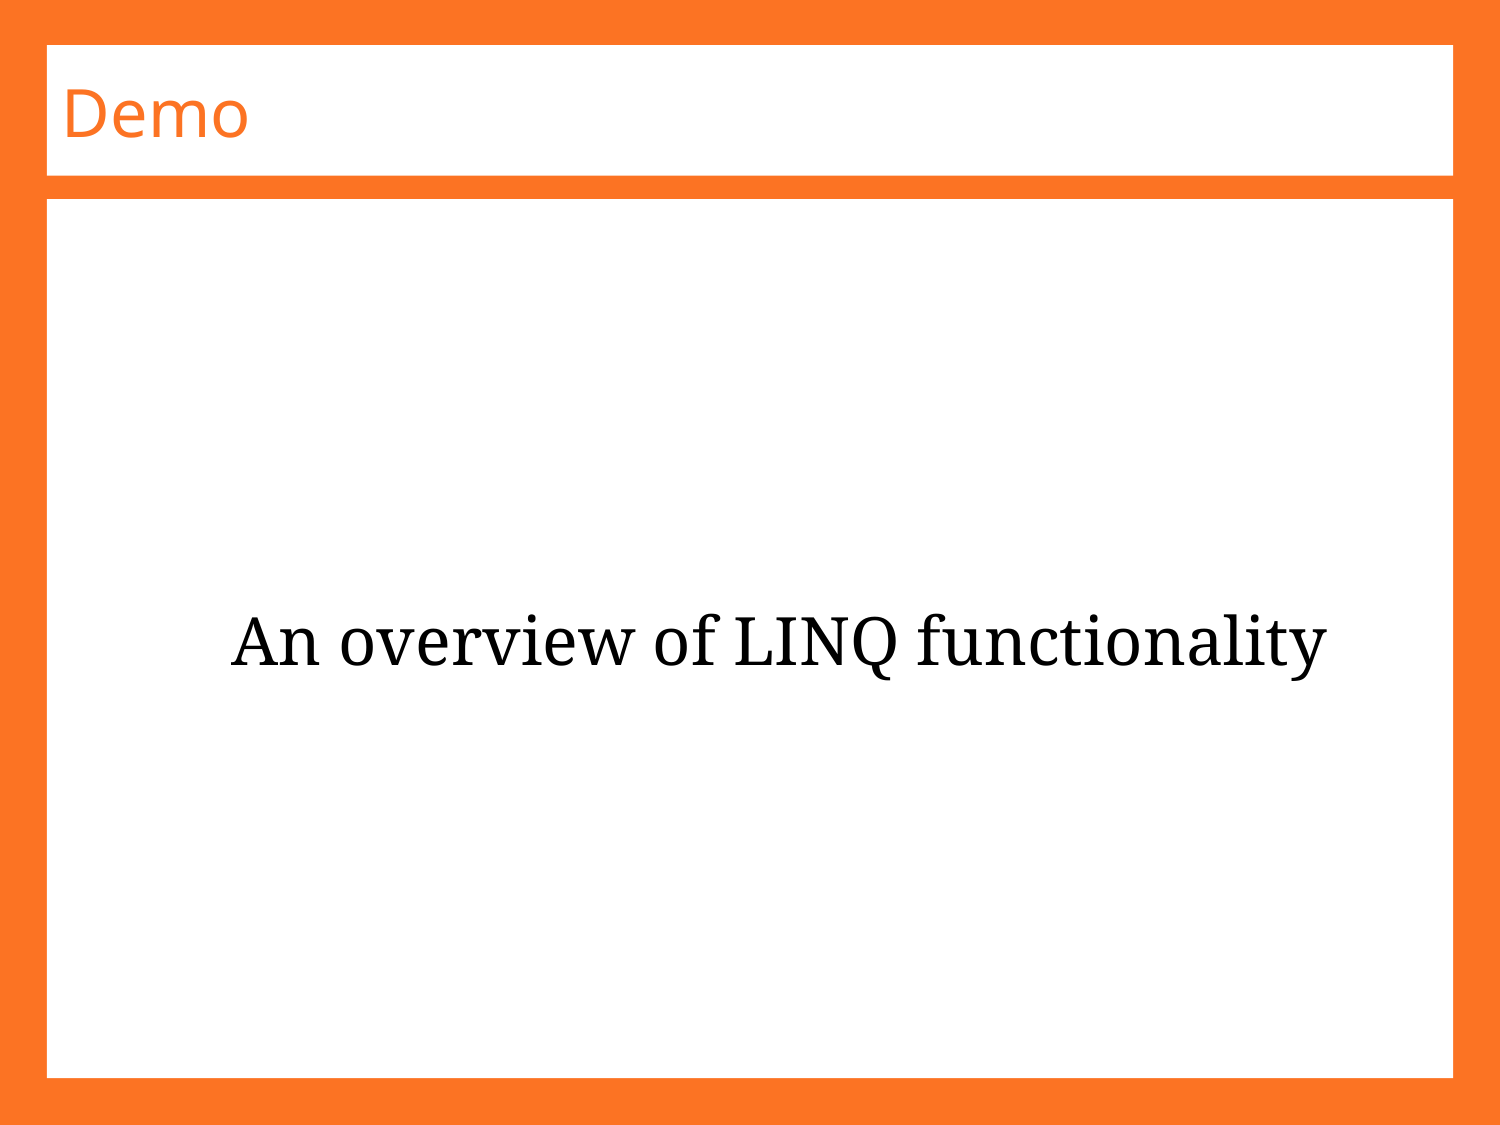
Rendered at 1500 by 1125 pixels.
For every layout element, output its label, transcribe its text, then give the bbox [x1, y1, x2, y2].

title Demo [46, 45, 1454, 176]
list An overview of LINQ functionality [46, 199, 1454, 1079]
